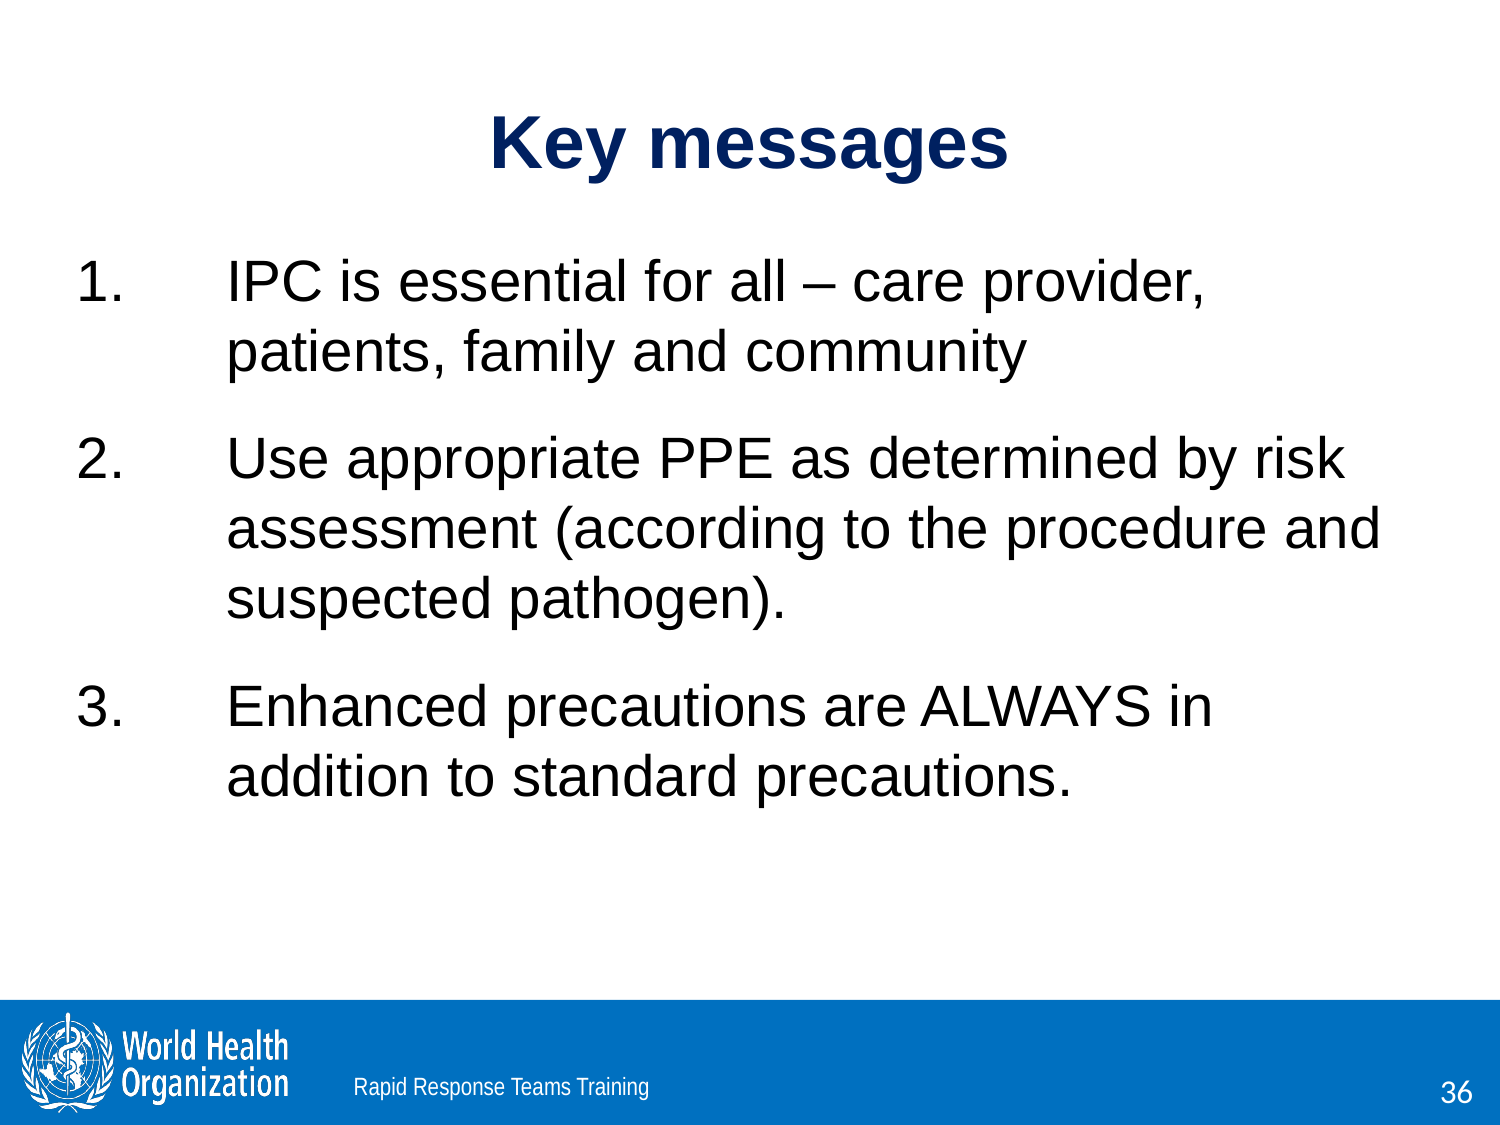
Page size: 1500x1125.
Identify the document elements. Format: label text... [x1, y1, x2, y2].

list IPC is essential for all – care provider, patients, family and community Use appropriate PPE as determined by risk assessment (according to the procedure and suspected pathogen). Enhanced precautions are ALWAYS in addition to standard precautions. [76, 243, 1427, 1000]
title Key messages [75, 45, 1425, 233]
picture [21, 1012, 288, 1113]
